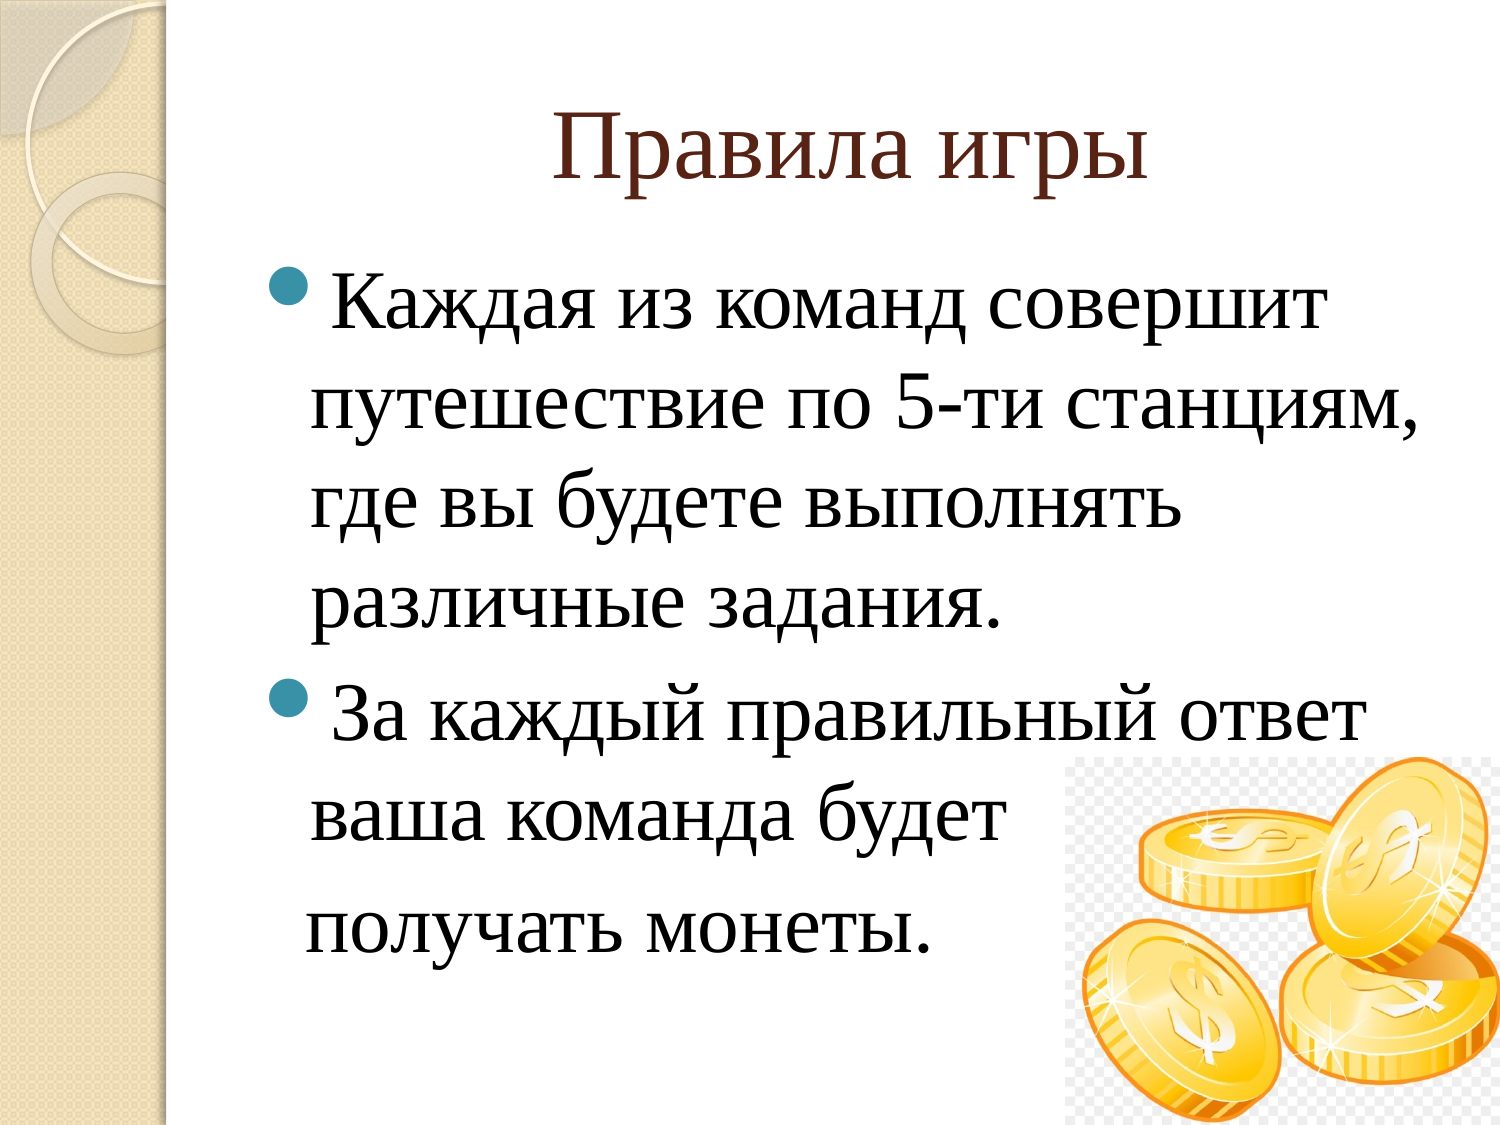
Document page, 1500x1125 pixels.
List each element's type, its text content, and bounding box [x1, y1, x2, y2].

title Правила игры [235, 45, 1466, 233]
picture [1064, 757, 1500, 1125]
list Каждая из команд совершит путешествие по 5-ти станциям, где вы будете выполнять различные задания. За каждый правильный ответ ваша команда будет получать монеты. [235, 237, 1466, 1025]
